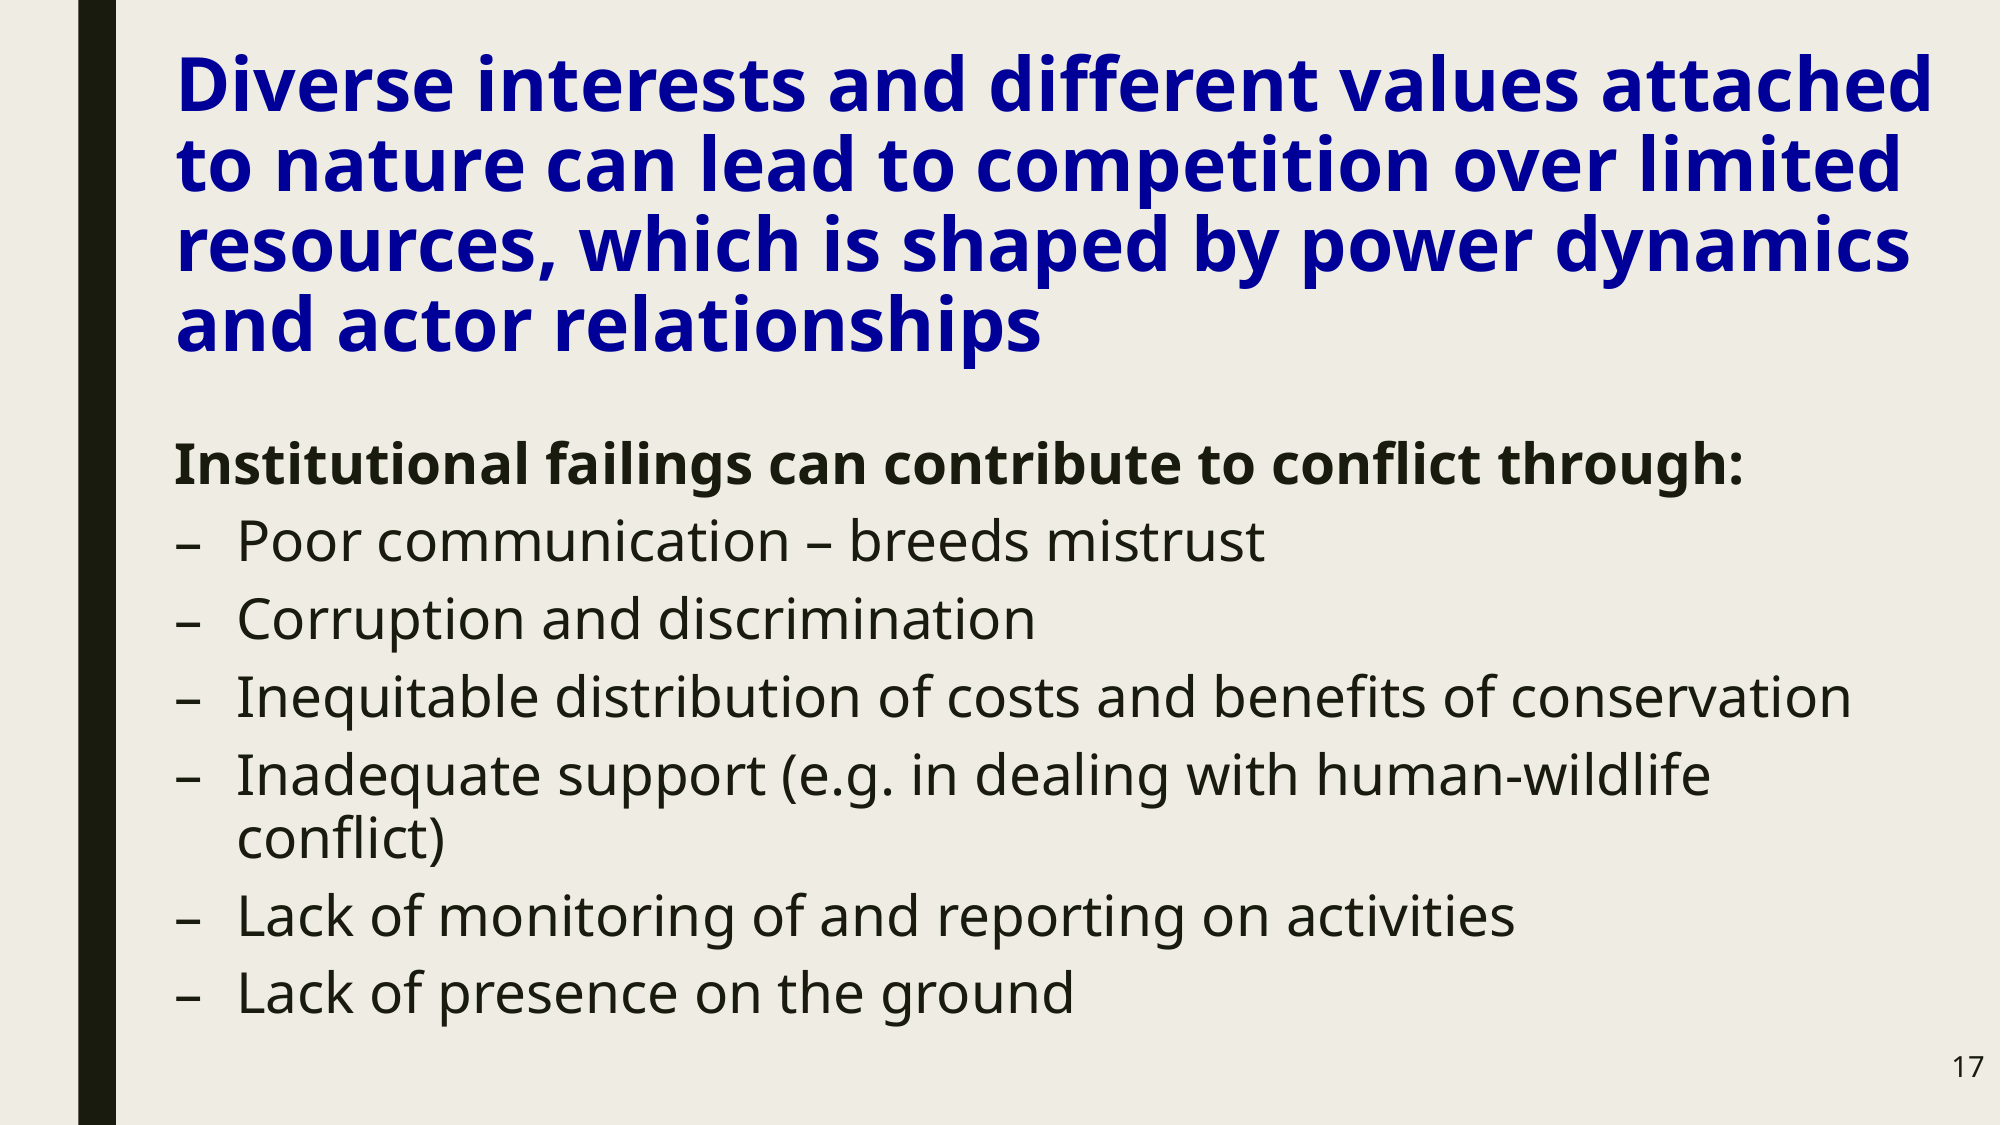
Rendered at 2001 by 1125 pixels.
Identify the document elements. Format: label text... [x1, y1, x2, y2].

title Diverse interests and different values attached to nature can lead to competition over limited resources, which is shaped by power dynamics and actor relationships [160, 39, 1965, 426]
text_box Institutional failings can contribute to conflict through: Poor communication – breeds mistrust Corruption and discrimination Inequitable distribution of costs and benefits of conservation Inadequate support (e.g. in dealing with human-wildlife conflict) Lack of monitoring of and reporting on activities Lack of presence on the ground [160, 425, 1882, 1087]
slide_number 17 [1881, 1011, 2000, 1125]
